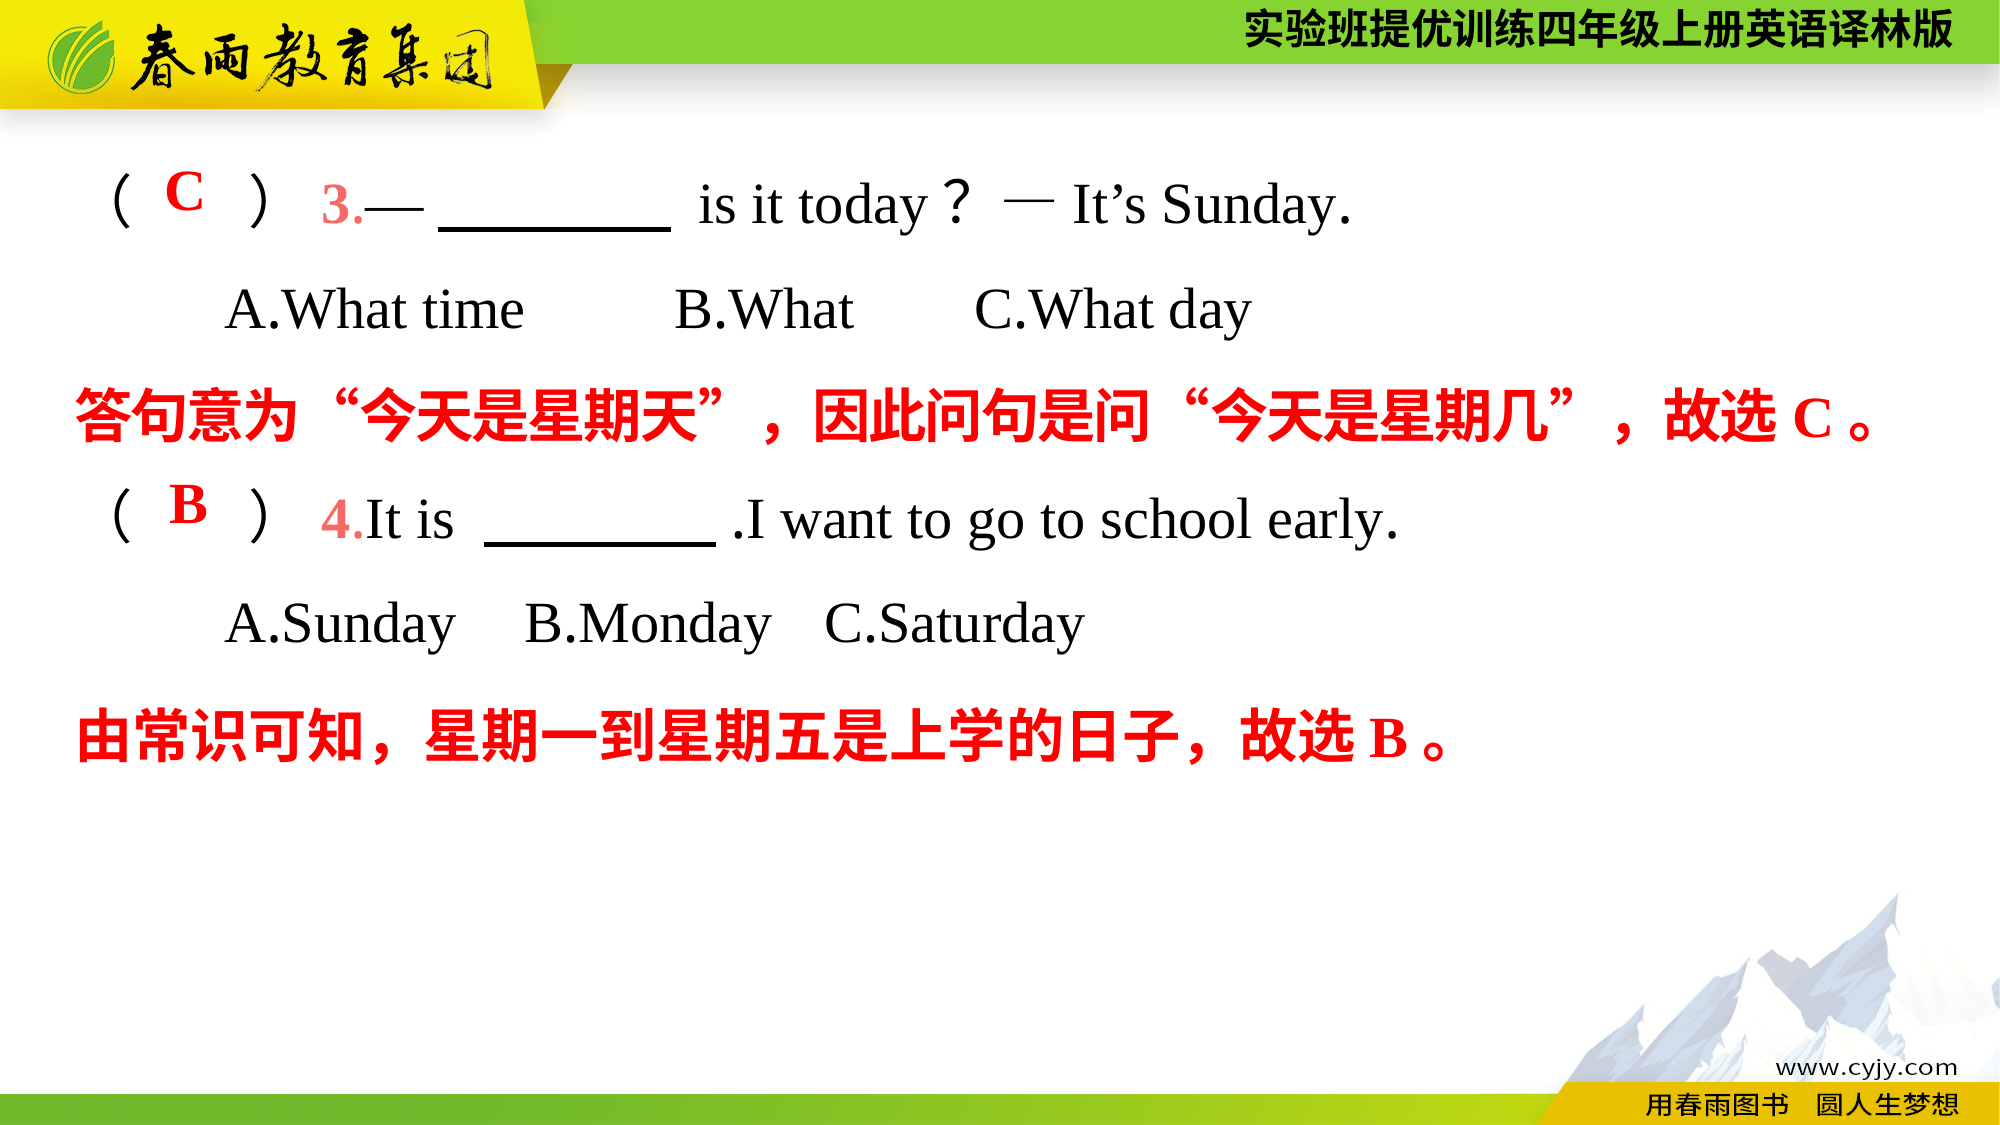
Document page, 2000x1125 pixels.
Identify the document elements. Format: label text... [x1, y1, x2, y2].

text_box 由常识可知，星期一到星期五是上学的日子，故选B。 [59, 656, 1944, 777]
list （ ）3.— is it today？—It’s Sunday. A.What time B.What C.What day （ ）4.It is .I want to go to school early. A.Sunday B.Monday C.Saturday [59, 457, 1944, 656]
picture [0, 0, 2000, 1125]
text_box 答句意为“今天是星期天”，因此问句是问“今天是星期几”，故选C。 [59, 336, 1944, 457]
list （ ）3.— is it today？—It’s Sunday. A.What time B.What C.What day （ ）4.It is .I want to go to school early. A.Sunday B.Monday C.Saturday [59, 122, 1944, 336]
text_box B [155, 457, 224, 543]
text_box C [149, 144, 222, 230]
